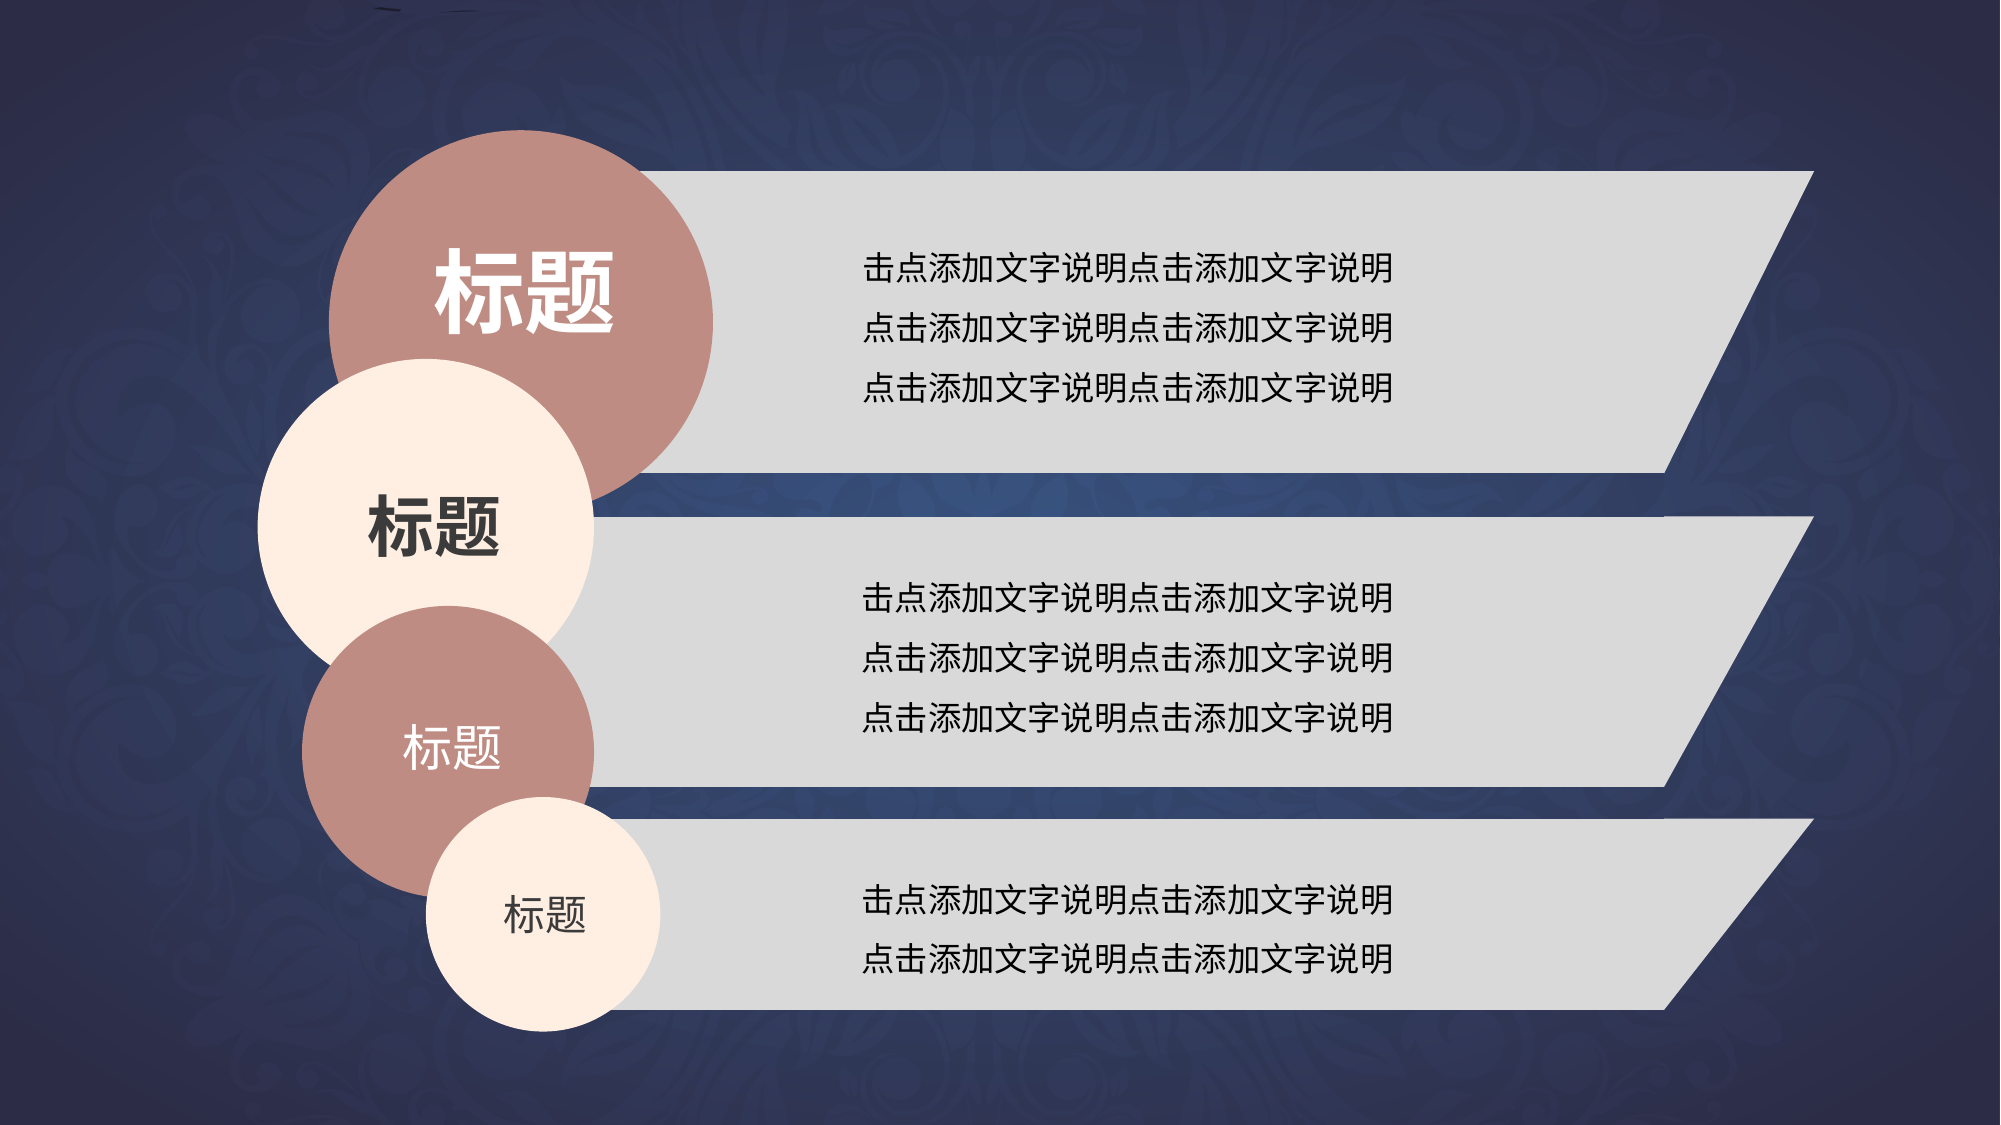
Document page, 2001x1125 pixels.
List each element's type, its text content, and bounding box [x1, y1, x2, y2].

text_box [424, 795, 613, 1033]
text_box 标题 [418, 227, 636, 353]
text_box [300, 604, 591, 898]
text_box 标题 [472, 881, 593, 947]
text_box [256, 357, 595, 666]
picture [0, 0, 2000, 1125]
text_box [636, 171, 1815, 474]
text_box [327, 129, 641, 501]
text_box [593, 818, 1815, 1010]
text_box 标题 [325, 477, 544, 573]
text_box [544, 516, 1815, 787]
text_box 标题 [387, 709, 533, 784]
